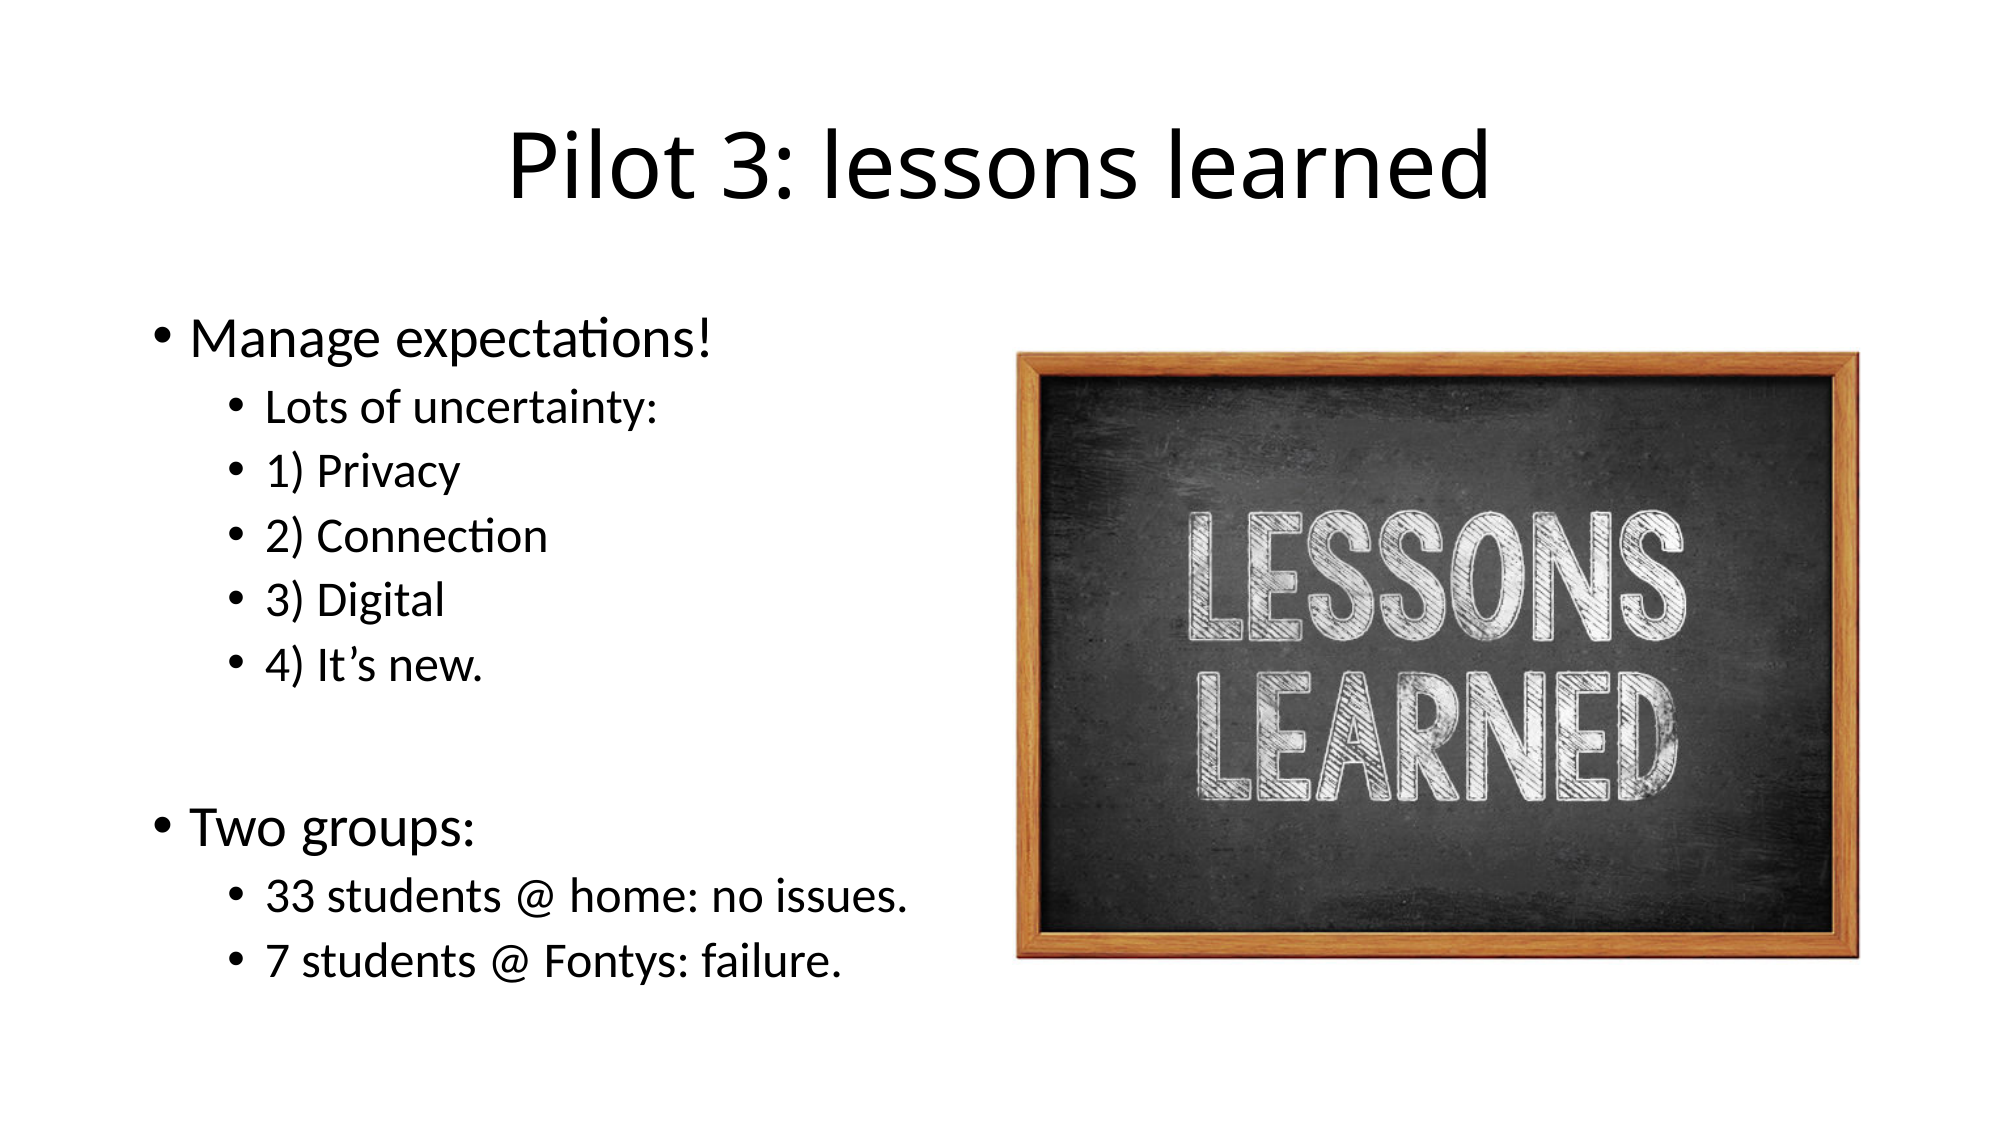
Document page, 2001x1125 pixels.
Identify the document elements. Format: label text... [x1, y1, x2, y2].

list Manage expectations! Lots of uncertainty: 1) Privacy 2) Connection 3) Digital 4) It’s new. Two groups: 33 students @ home: no issues. 7 students @ Fontys: failure. [137, 299, 988, 1014]
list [1012, 347, 1863, 965]
title Pilot 3: lessons learned [137, 59, 1863, 278]
